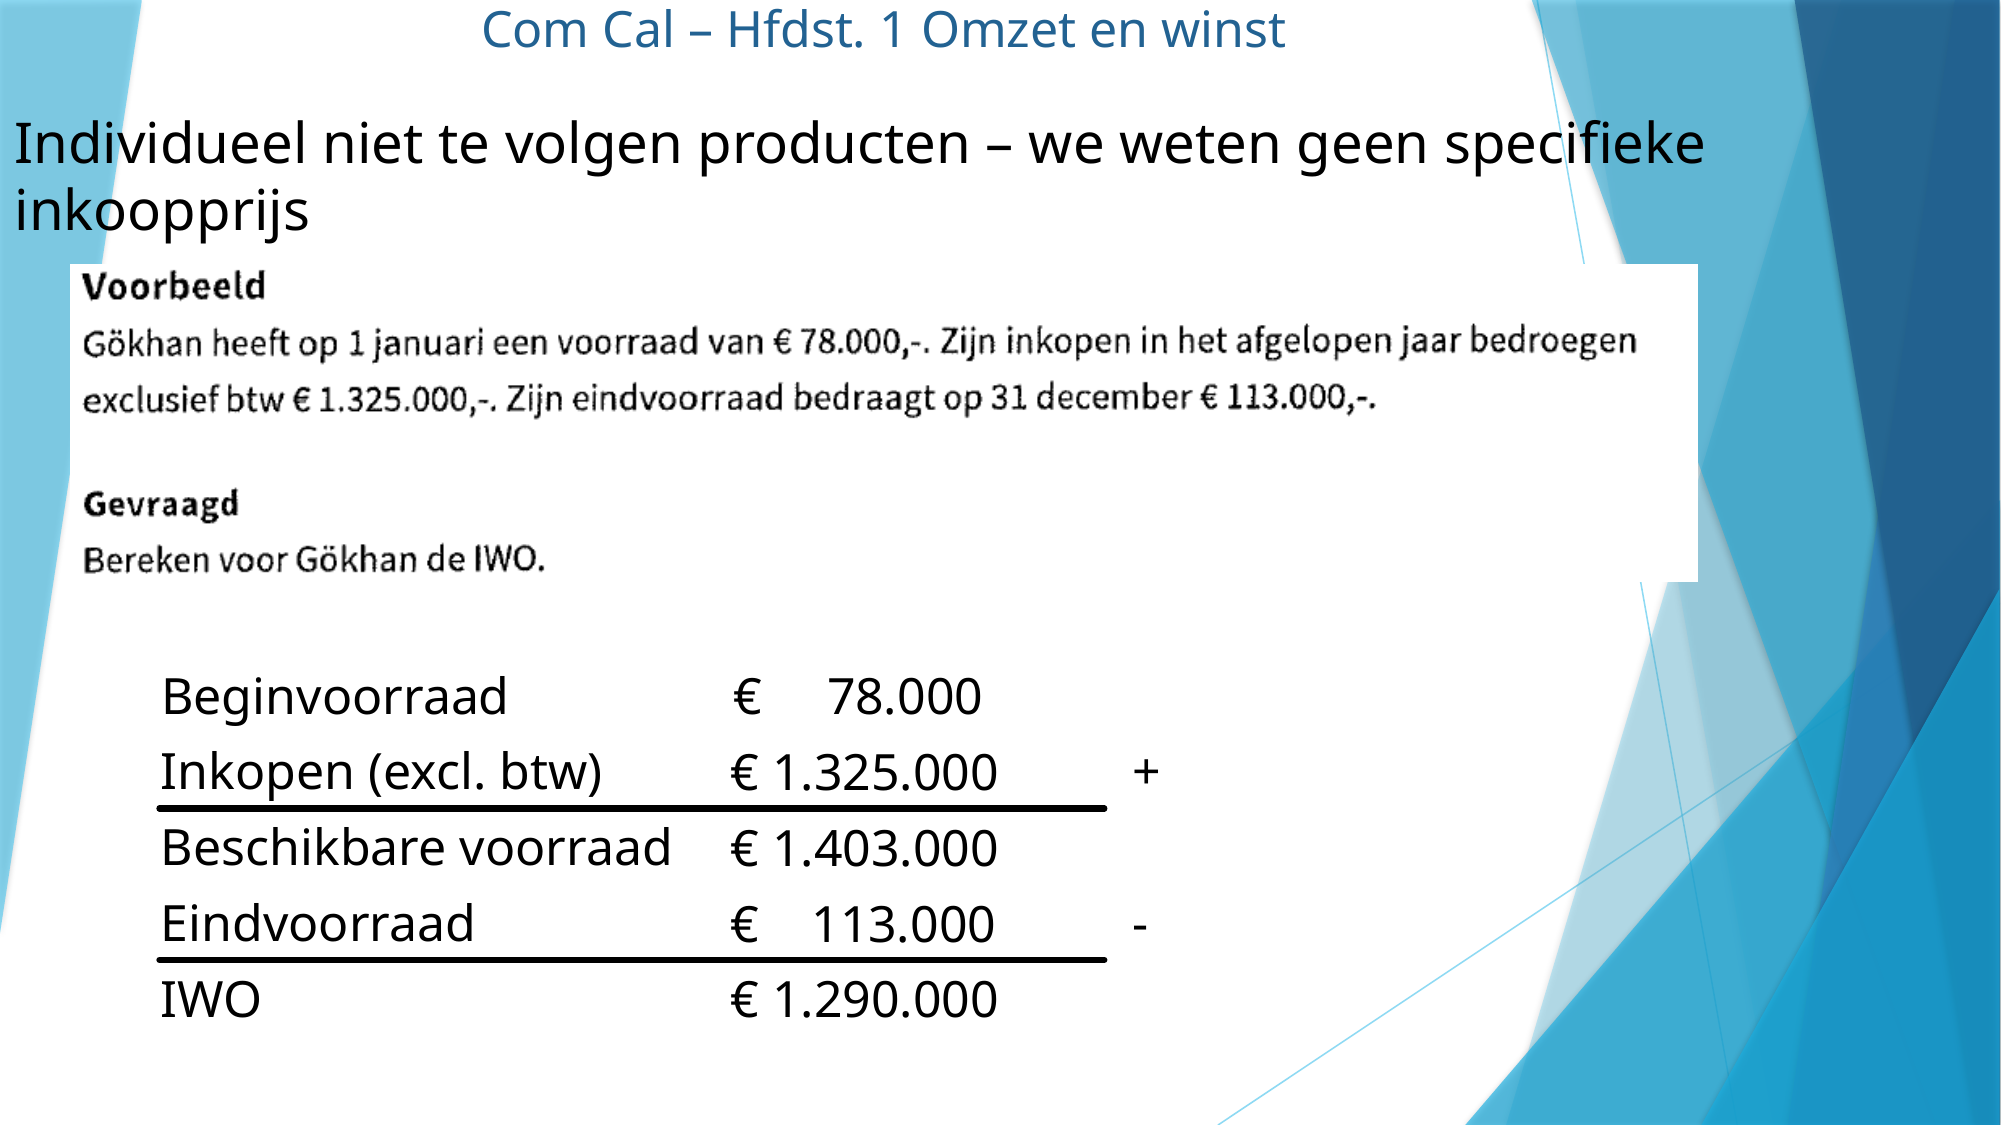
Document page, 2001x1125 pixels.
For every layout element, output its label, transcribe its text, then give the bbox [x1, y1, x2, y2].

text_box Beginvoorraad [146, 656, 532, 732]
text_box + [1117, 732, 1171, 808]
text_box Inkopen (excl. btw) [146, 732, 621, 808]
text_box € 113.000 [716, 884, 1102, 958]
text_box Eindvoorraad [146, 884, 716, 959]
picture [70, 263, 1698, 582]
text_box Com Cal – Hfdst. 1 Omzet en winst [0, 0, 1769, 66]
text_box € 78.000 [718, 656, 1105, 732]
text_box € 1.290.000 [716, 968, 1102, 1036]
text_box IWO [146, 960, 716, 1036]
text_box Individueel niet te volgen producten – we weten geen specifieke inkoopprijs [0, 99, 1985, 250]
text_box - [1117, 884, 1171, 959]
text_box € 1.325.000 [716, 733, 1102, 807]
text_box Beschikbare voorraad [146, 808, 716, 884]
text_box € 1.403.000 [716, 816, 1102, 884]
